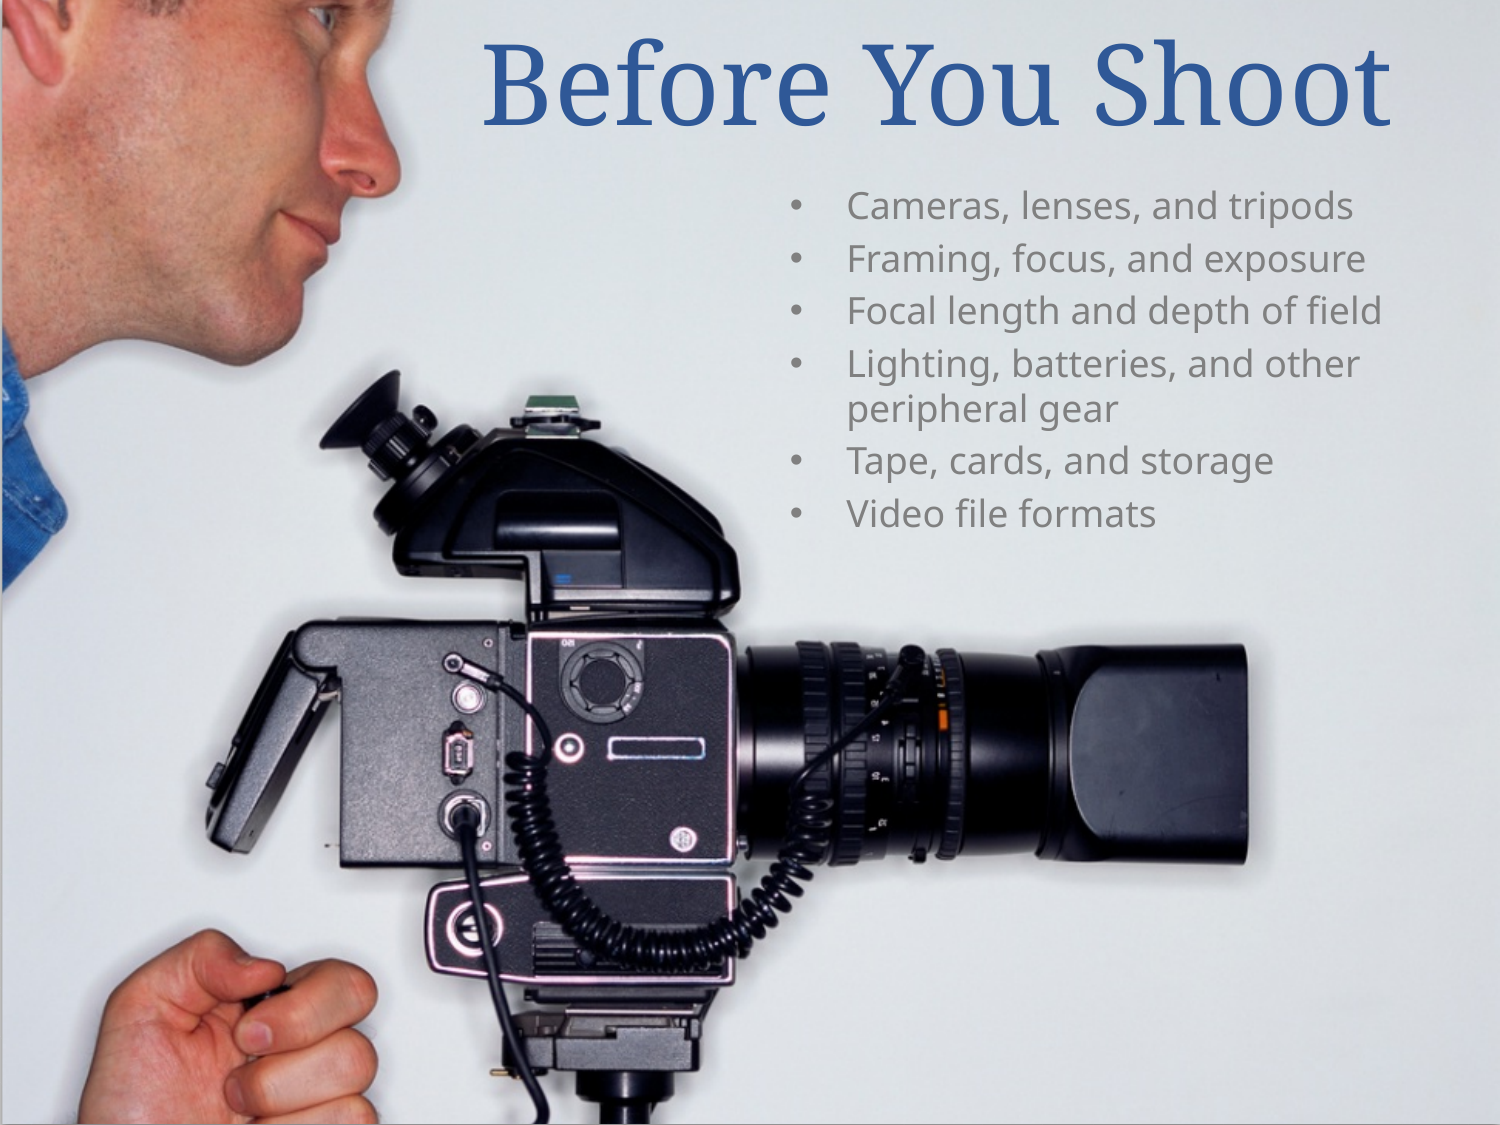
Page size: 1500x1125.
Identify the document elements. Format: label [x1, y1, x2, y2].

list [2, 0, 1500, 1124]
